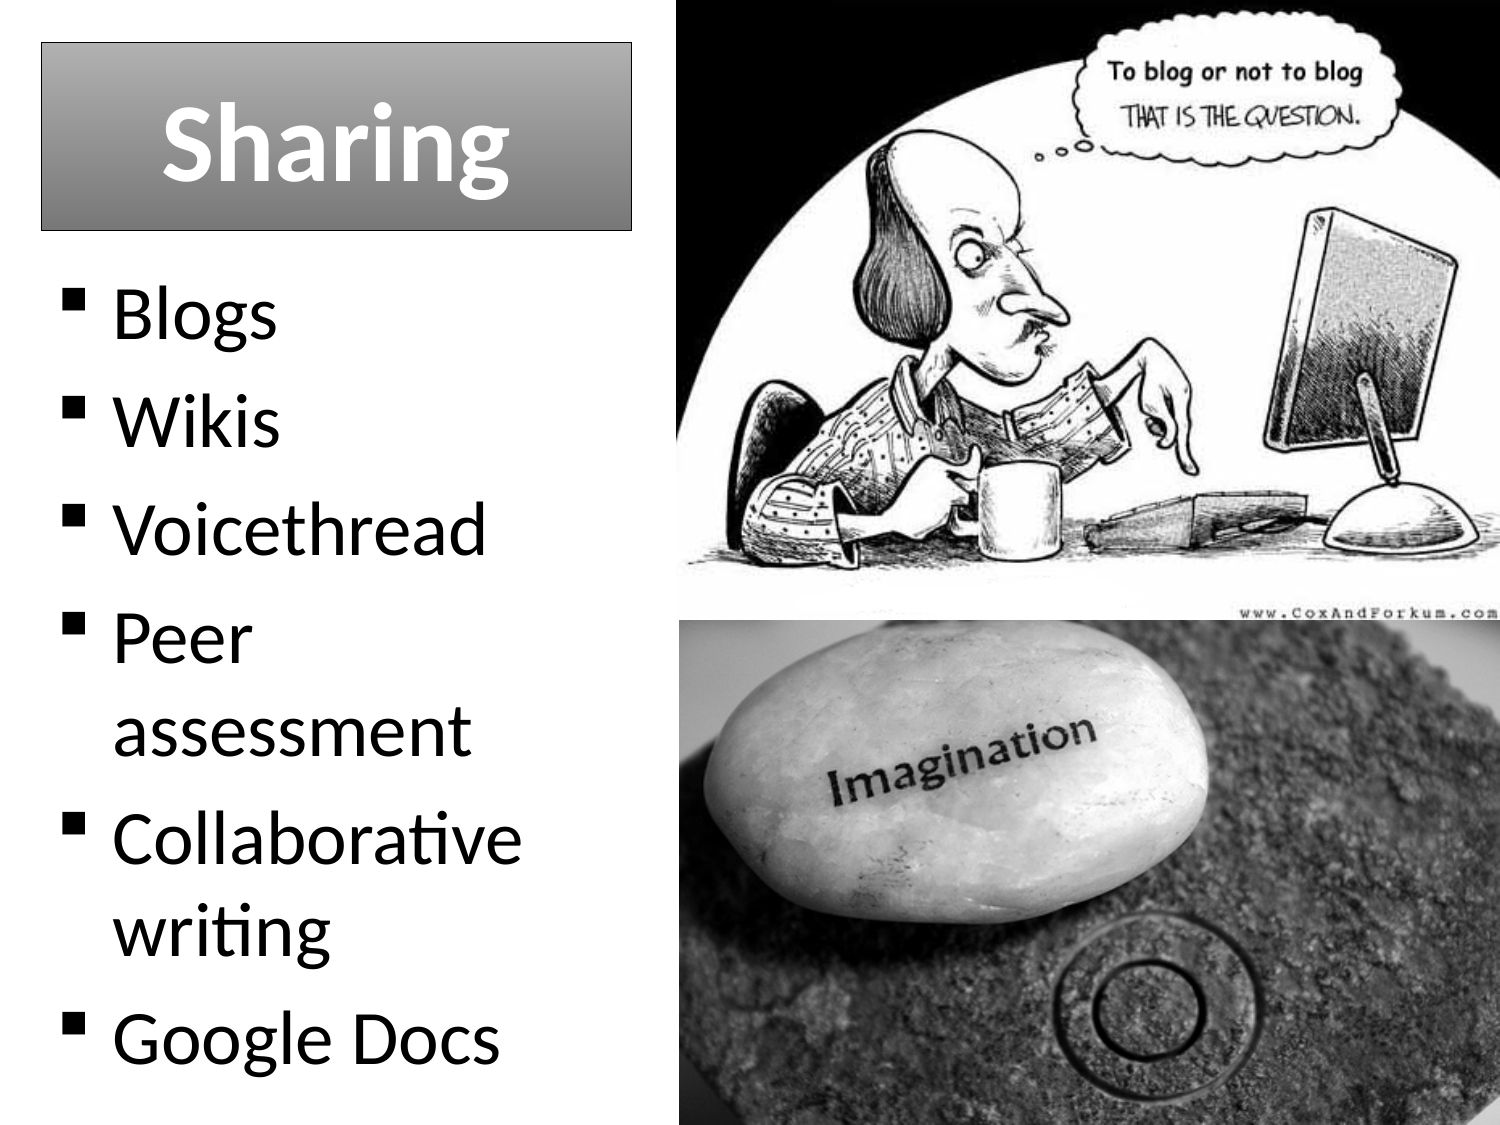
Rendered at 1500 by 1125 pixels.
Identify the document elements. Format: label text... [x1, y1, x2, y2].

title Sharing [41, 42, 632, 231]
list Blogs Wikis Voicethread Peer assessment Collaborative writing Google Docs [41, 255, 644, 1084]
picture [676, 0, 1500, 1125]
